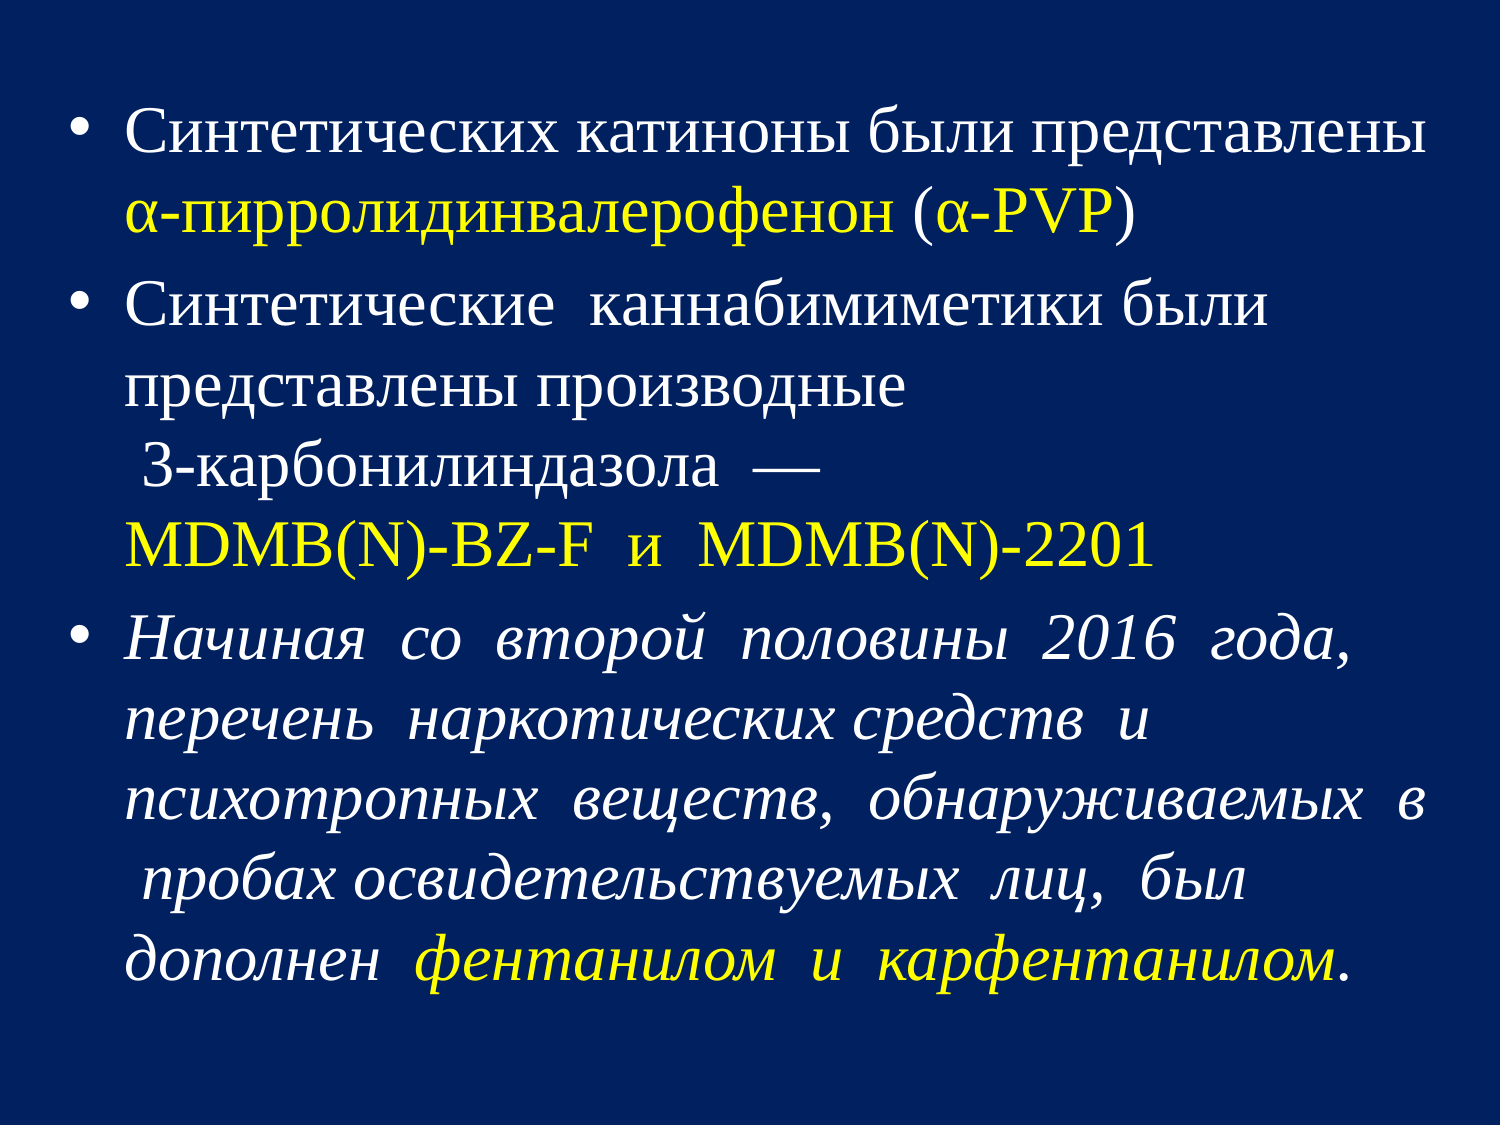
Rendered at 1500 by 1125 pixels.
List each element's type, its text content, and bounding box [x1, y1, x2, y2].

list Синтетических катиноны были представлены α-пирролидинвалерофенон (α-PVP) Синтетические каннабимиметики были представлены производные 3-карбонилиндазола — MDMB(N)-BZ-F и MDMB(N)-2201 Начиная со второй половины 2016 года, перечень наркотических средств и психотропных веществ, обнаруживаемых в пробах освидетельствуемых лиц, был дополнен фентанилом и карфентанилом. [53, 78, 1459, 1094]
